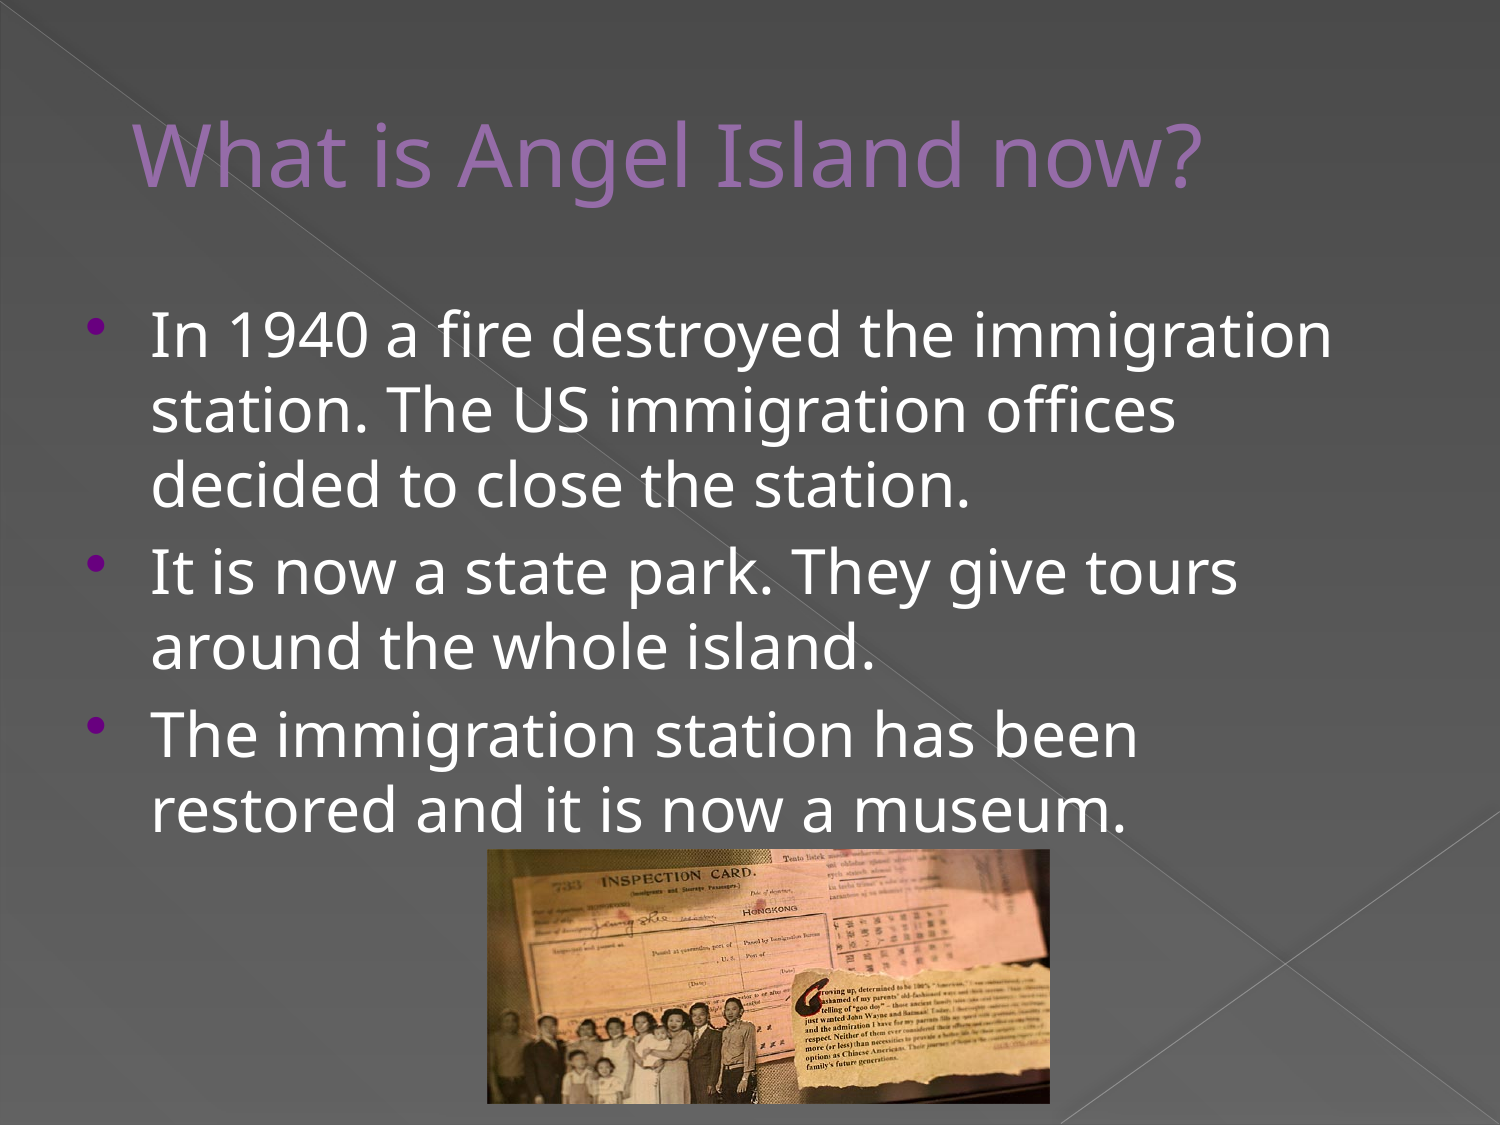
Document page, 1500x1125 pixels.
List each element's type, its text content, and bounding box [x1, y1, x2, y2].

title What is Angel Island now? [37, 37, 1388, 267]
list In 1940 a fire destroyed the immigration station. The US immigration offices decided to close the station. It is now a state park. They give tours around the whole island. The immigration station has been restored and it is now a museum. [62, 287, 1413, 1038]
picture [487, 849, 1051, 1104]
